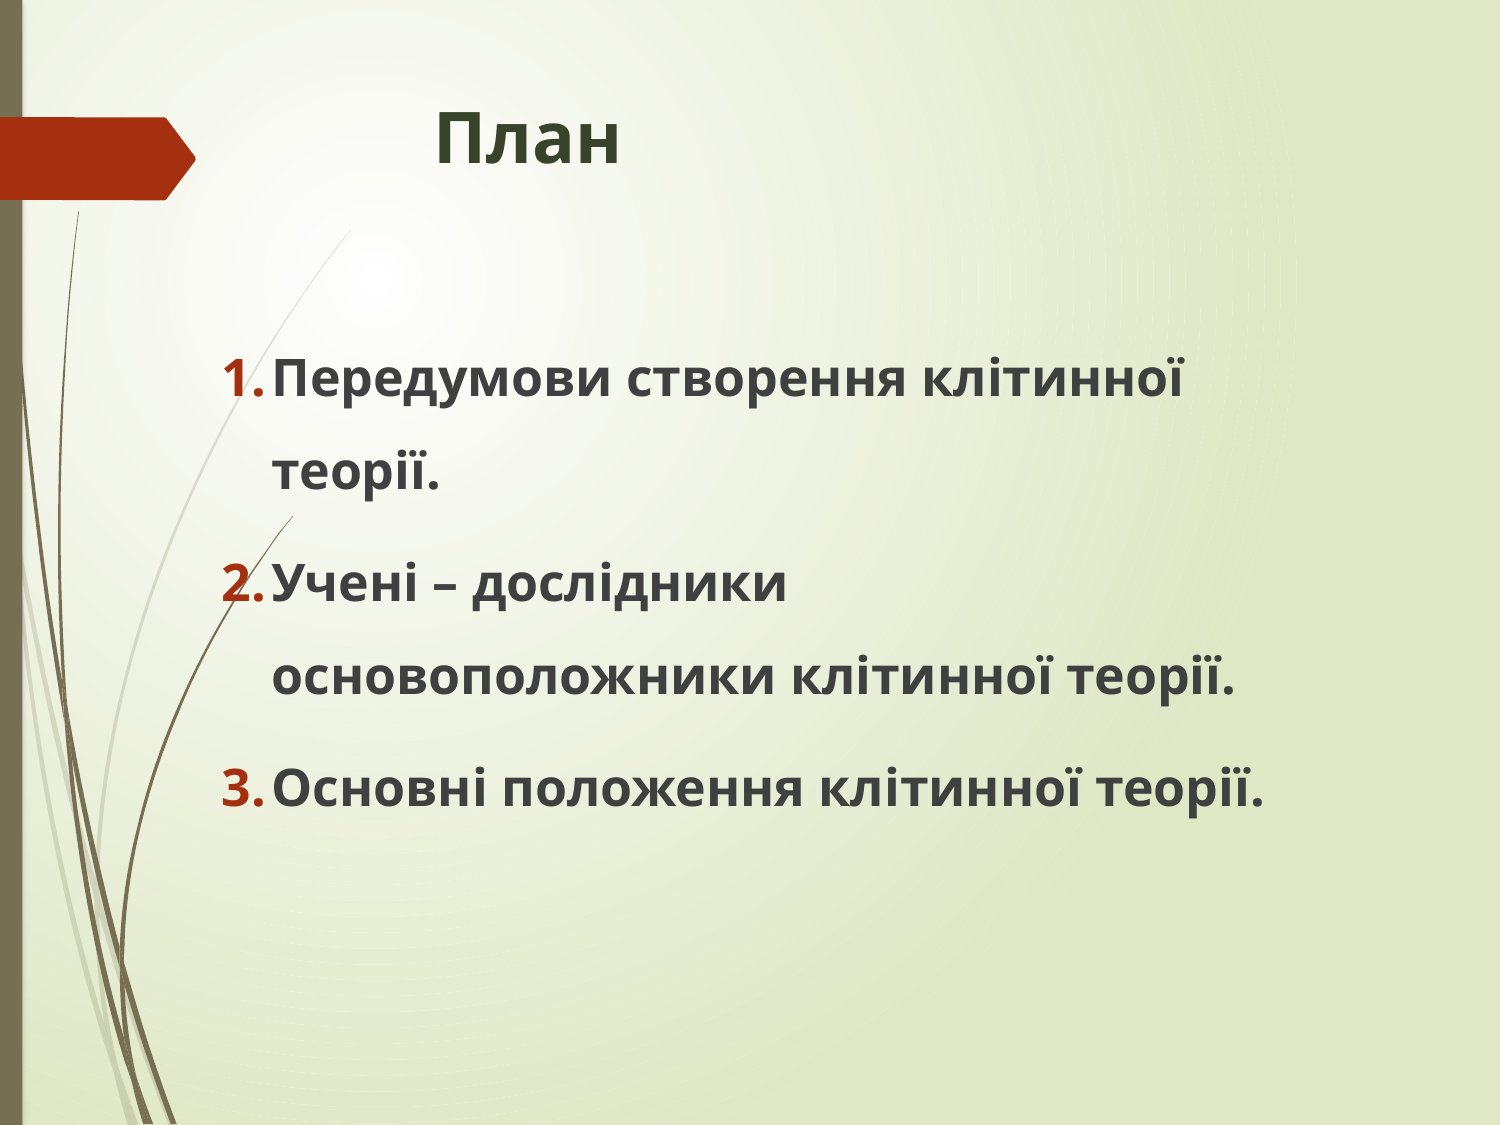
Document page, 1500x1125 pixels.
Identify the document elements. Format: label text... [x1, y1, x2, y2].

list Передумови створення клітинної теорії. Учені – дослідники основоположники клітинної теорії. Основні положення клітинної теорії. [206, 305, 1306, 833]
title План [418, 84, 682, 237]
